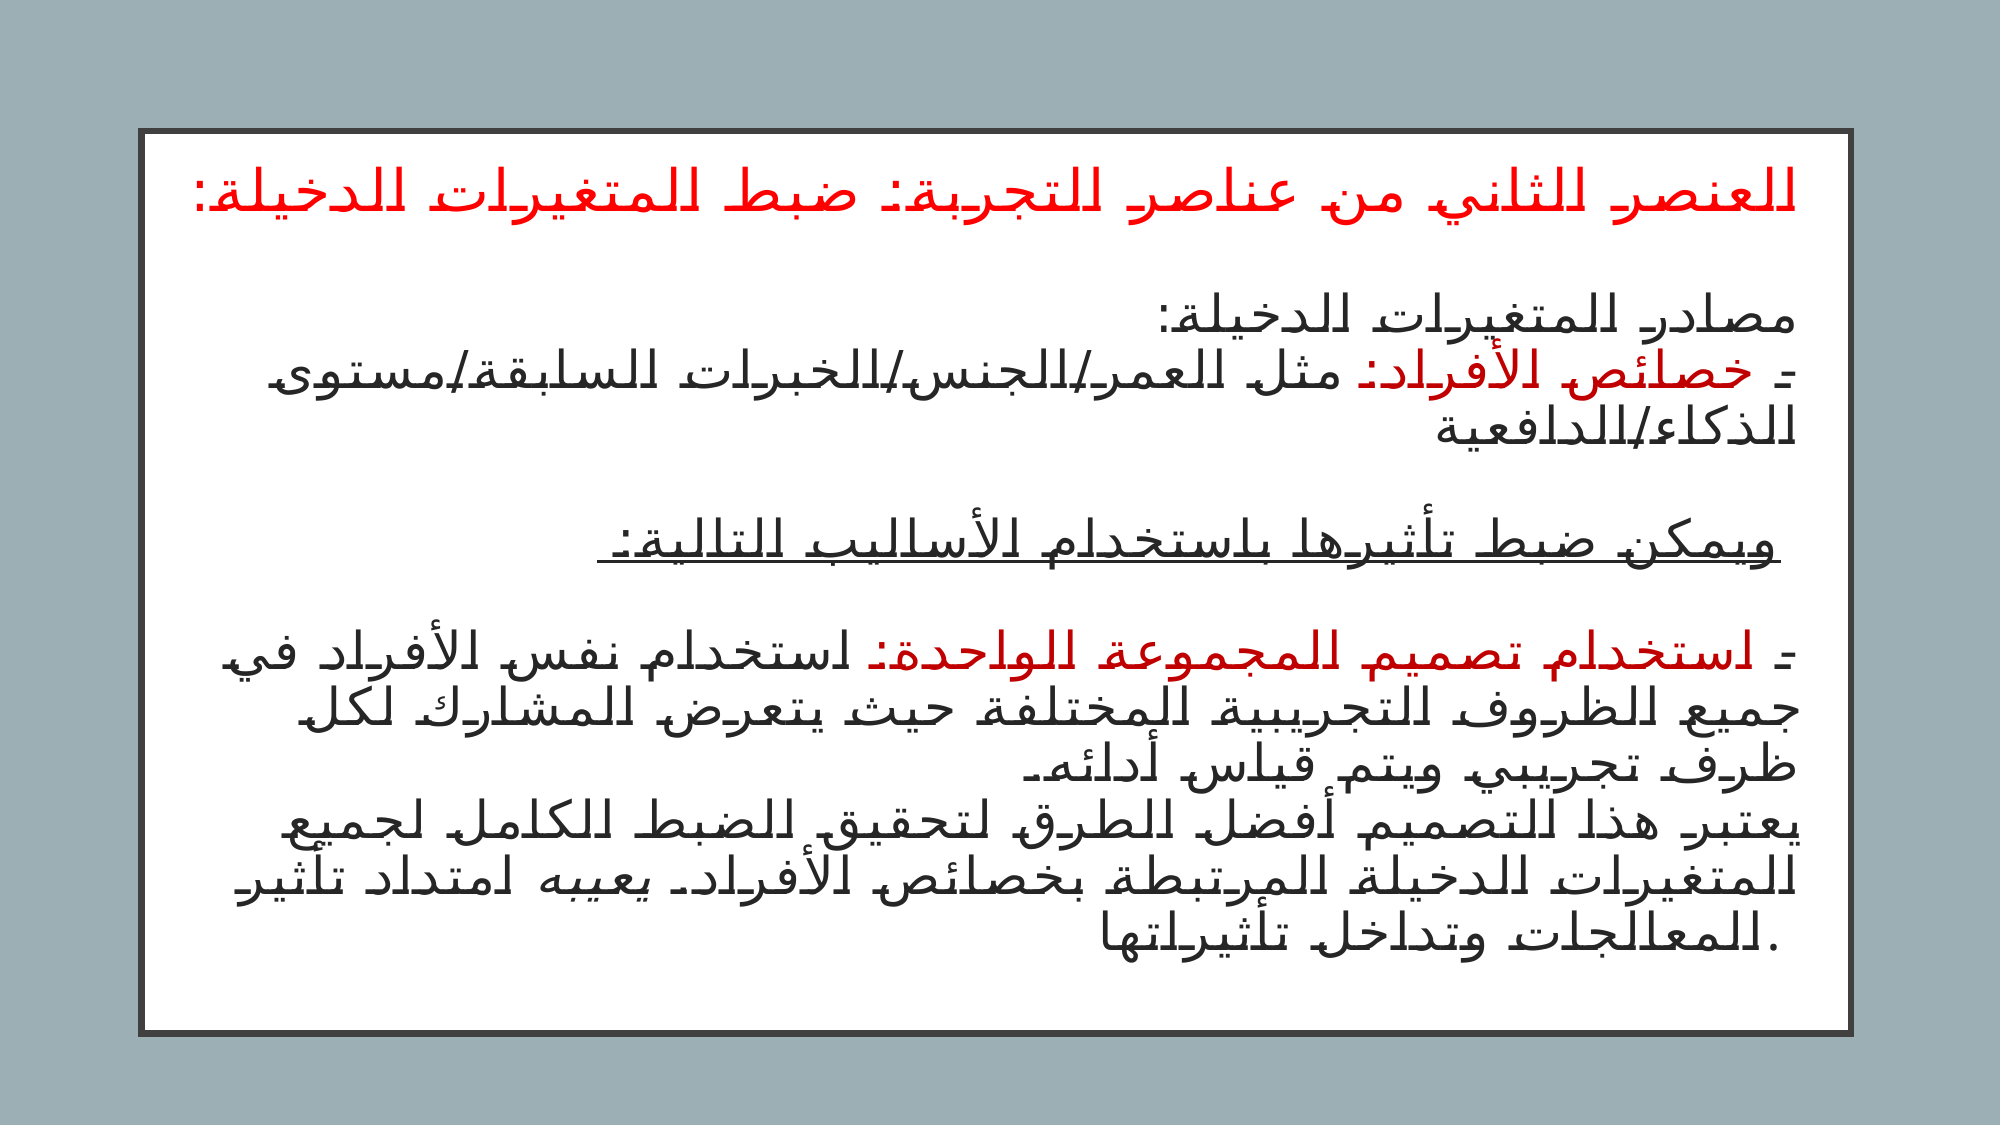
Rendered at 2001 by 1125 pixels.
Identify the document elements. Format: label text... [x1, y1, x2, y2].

title العنصر الثاني من عناصر التجربة: ضبط المتغيرات الدخيلة: مصادر المتغيرات الدخيلة: - خصائص الأفراد: مثل العمر/الجنس/الخبرات السابقة/مستوى الذكاء/الدافعية ويمكن ضبط تأثيرها باستخدام الأساليب التالية: - استخدام تصميم المجموعة الواحدة: استخدام نفس الأفراد في جميع الظروف التجريبية المختلفة حيث يتعرض المشارك لكل ظرف تجريبي ويتم قياس أدائه. يعتبر هذا التصميم أفضل الطرق لتحقيق الضبط الكامل لجميع المتغيرات الدخيلة المرتبطة بخصائص الأفراد. يعيبه امتداد تأثير المعالجات وتداخل تأثيراتها. [138, 128, 1854, 1037]
